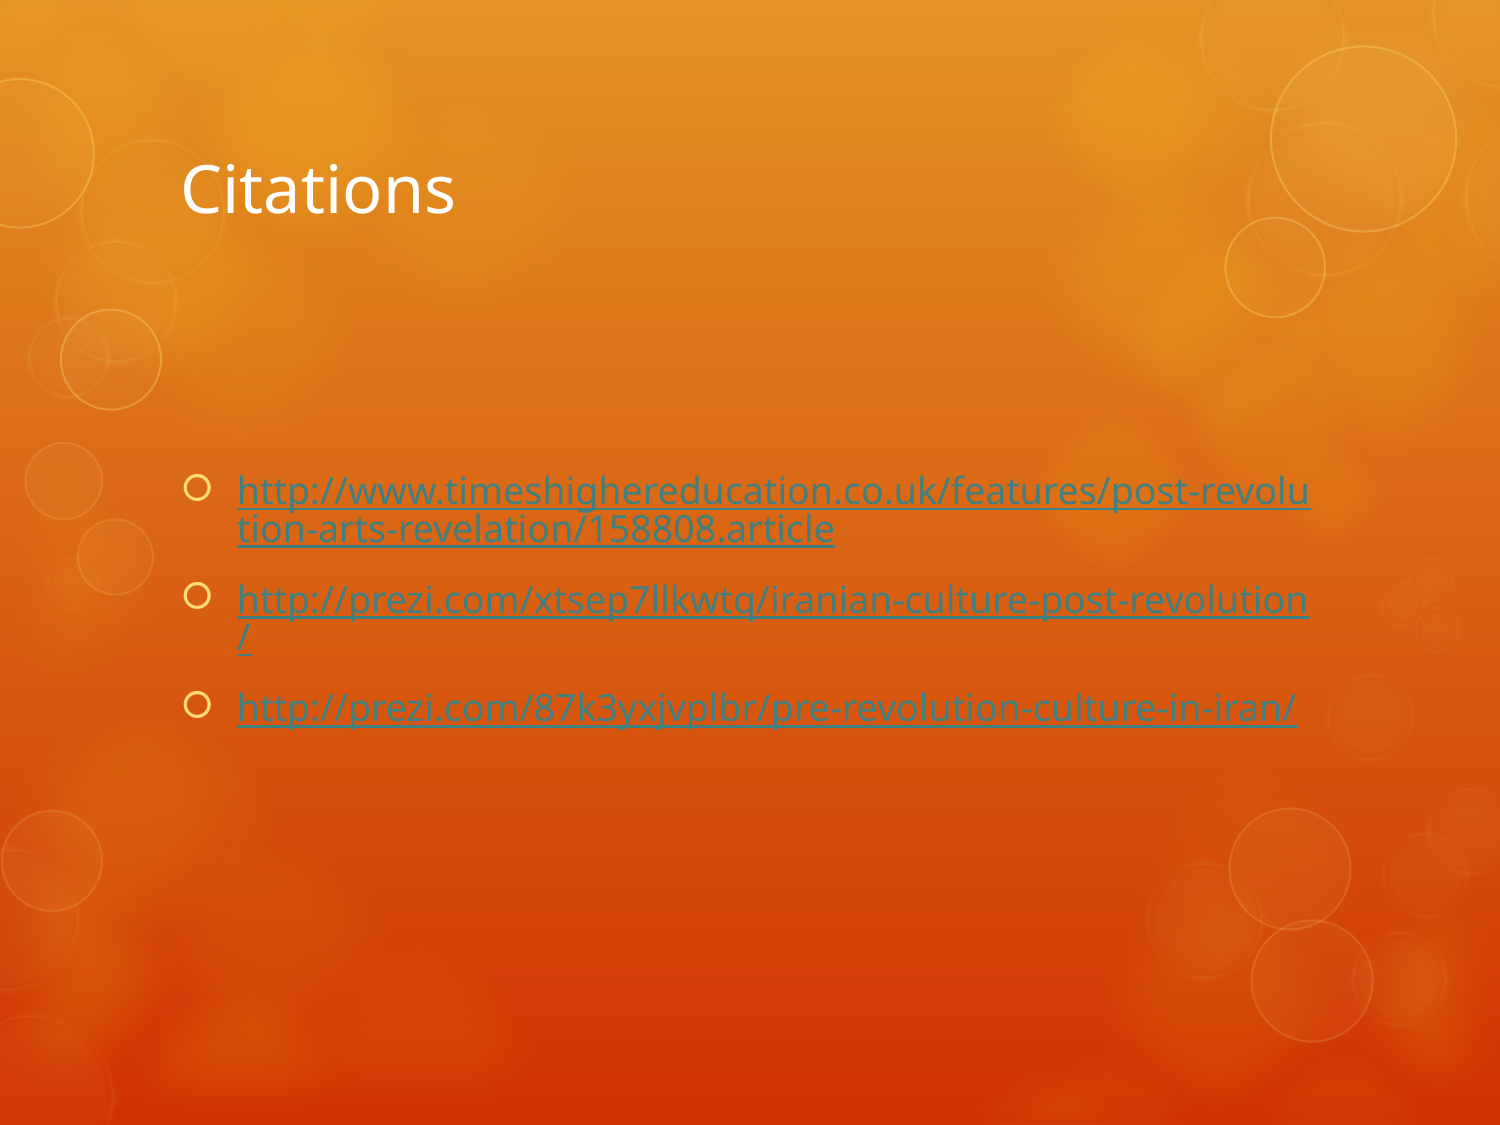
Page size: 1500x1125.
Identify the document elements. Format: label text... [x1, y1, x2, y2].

title Citations [165, 110, 1335, 263]
list http://www.timeshighereducation.co.uk/features/post-revolution-arts-revelation/158808.article http://prezi.com/xtsep7llkwtq/iranian-culture-post-revolution/ http://prezi.com/87k3yxjvplbr/pre-revolution-culture-in-iran/ [165, 296, 1335, 962]
